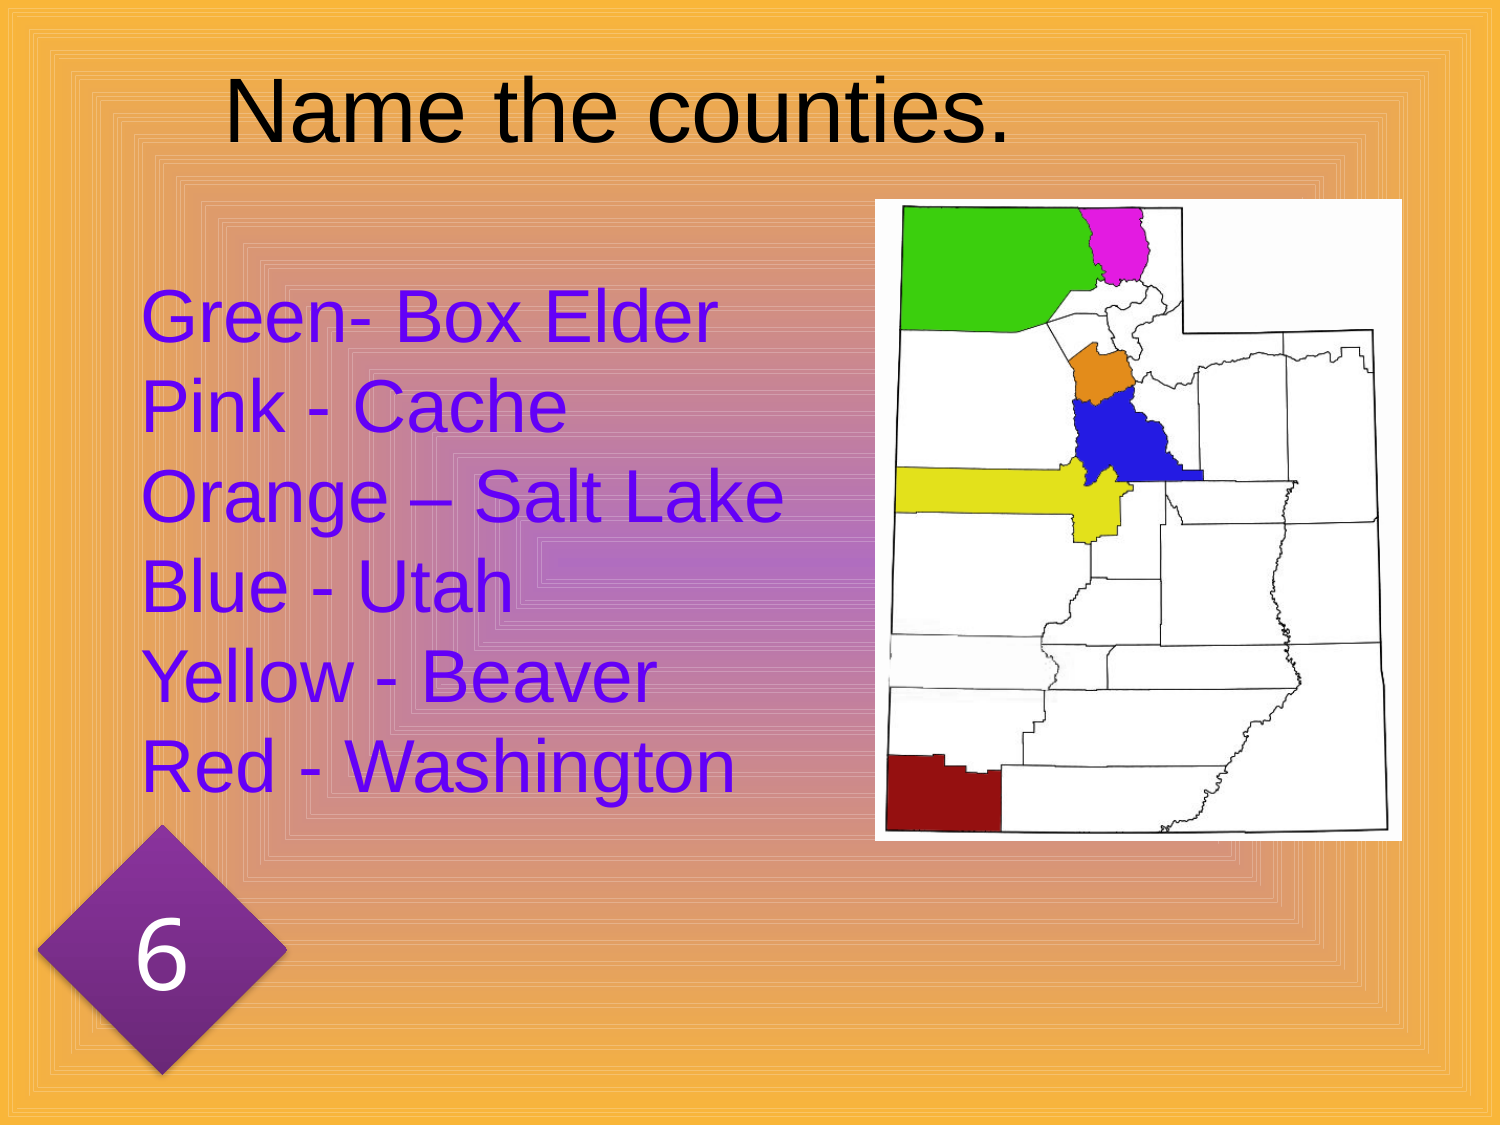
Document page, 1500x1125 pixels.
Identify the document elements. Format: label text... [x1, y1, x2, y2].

title Name the counties. [112, 0, 1126, 213]
picture [874, 199, 1402, 841]
text_box Green- Box Elder Pink - Cache Orange – Salt Lake Blue - Utah Yellow - Beaver Red - Washington [125, 262, 825, 813]
text_box 6 [37, 825, 288, 1075]
